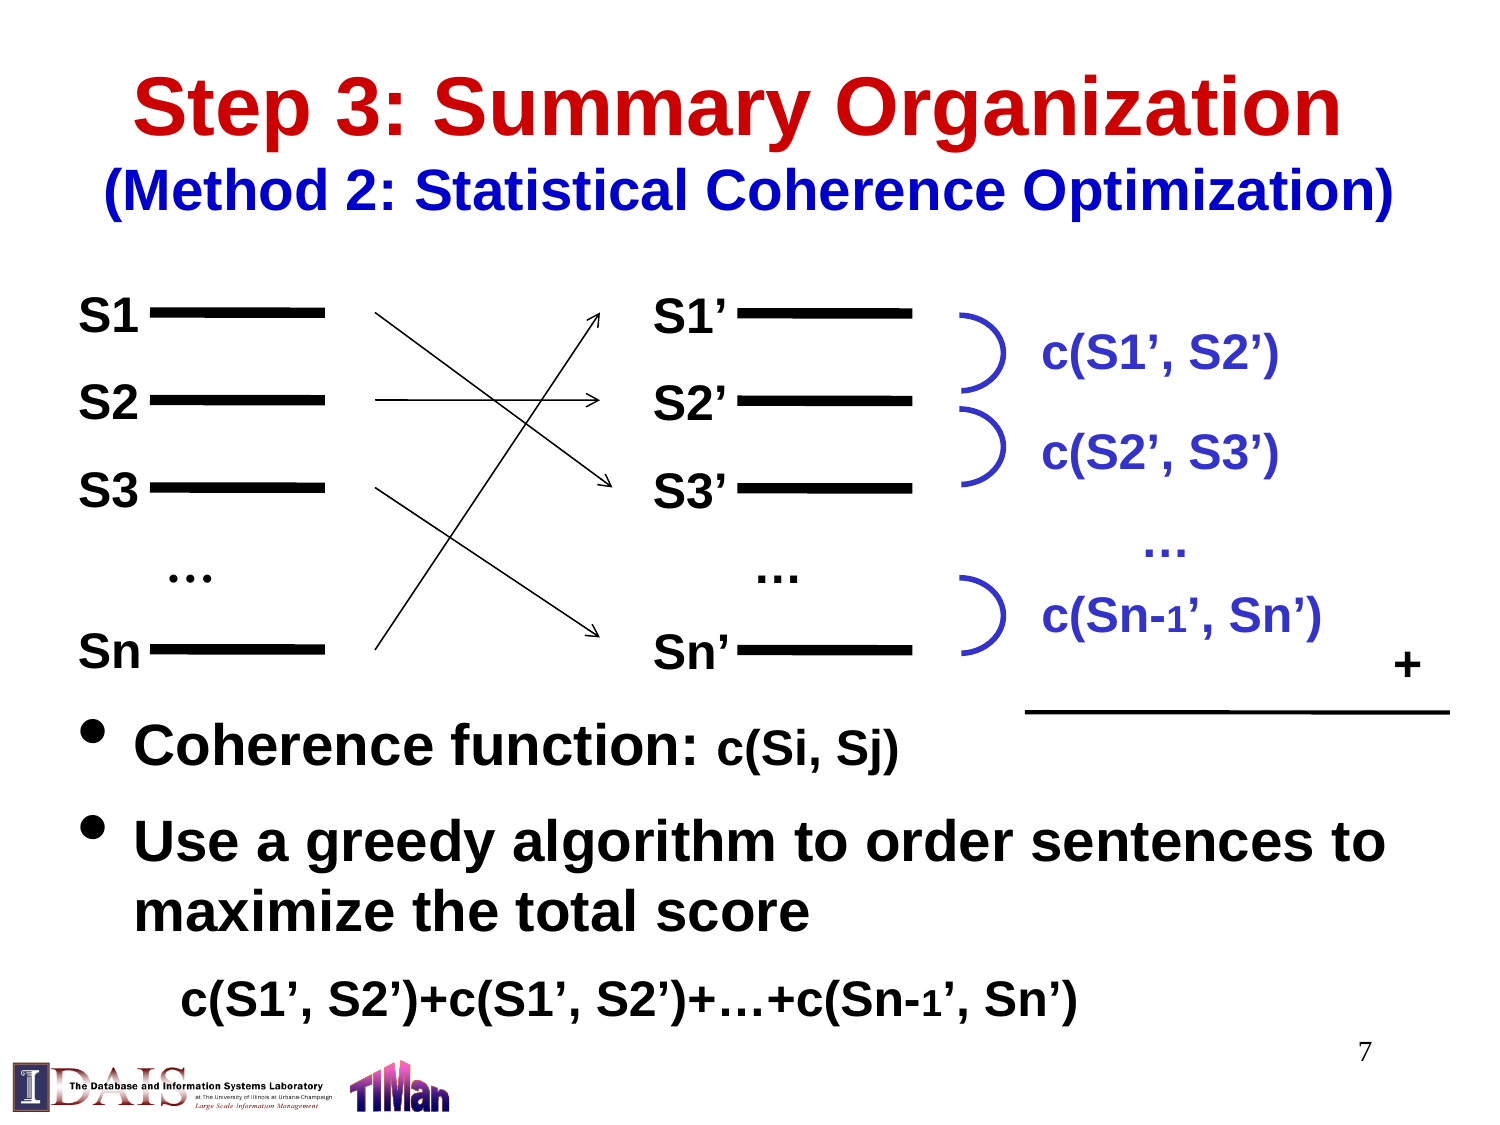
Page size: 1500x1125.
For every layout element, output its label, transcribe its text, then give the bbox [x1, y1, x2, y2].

picture [12, 1062, 338, 1113]
text_box 7 [1074, 1024, 1388, 1100]
text_box Coherence function: c(Si, Sj) Use a greedy algorithm to order sentences to maximize the total score c(S1’, S2’)+c(S1’, S2’)+…+c(Sn-1’, Sn’) [62, 699, 1463, 975]
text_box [62, 274, 1451, 713]
title Step 3: Summary Organization (Method 2: Statistical Coherence Optimization) [0, 49, 1500, 226]
